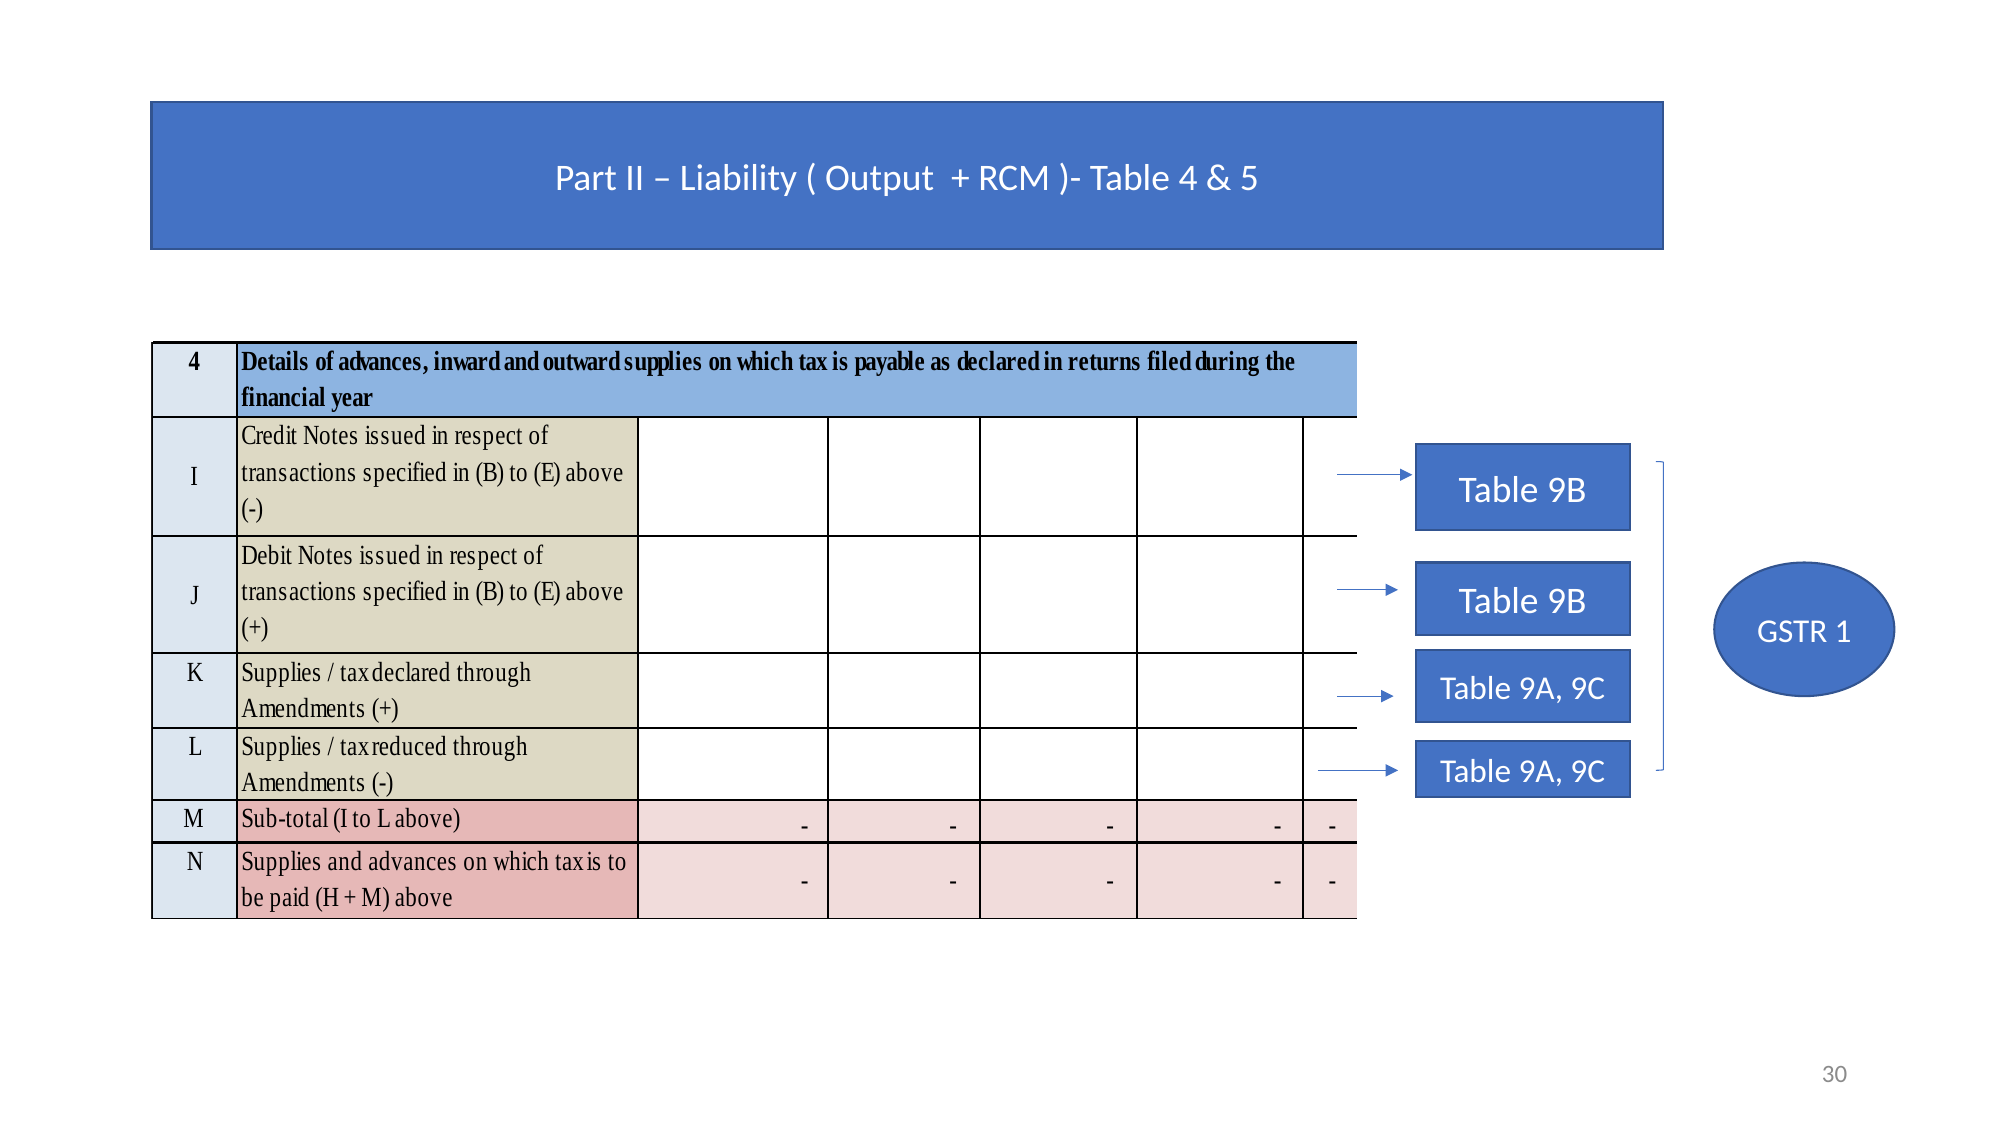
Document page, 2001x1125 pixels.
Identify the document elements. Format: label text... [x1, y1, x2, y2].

picture [151, 341, 1359, 921]
text_box [1655, 461, 1664, 771]
text_box GSTR 1 [1713, 561, 1896, 698]
text_box Table 9A, 9C [1415, 740, 1631, 798]
slide_number 30 [1412, 1042, 1863, 1103]
text_box Table 9B [1415, 443, 1631, 531]
text_box Part II – Liability ( Output + RCM )- Table 4 & 5 [150, 101, 1664, 250]
text_box Table 9A, 9C [1415, 649, 1631, 723]
text_box Table 9B [1415, 561, 1631, 636]
